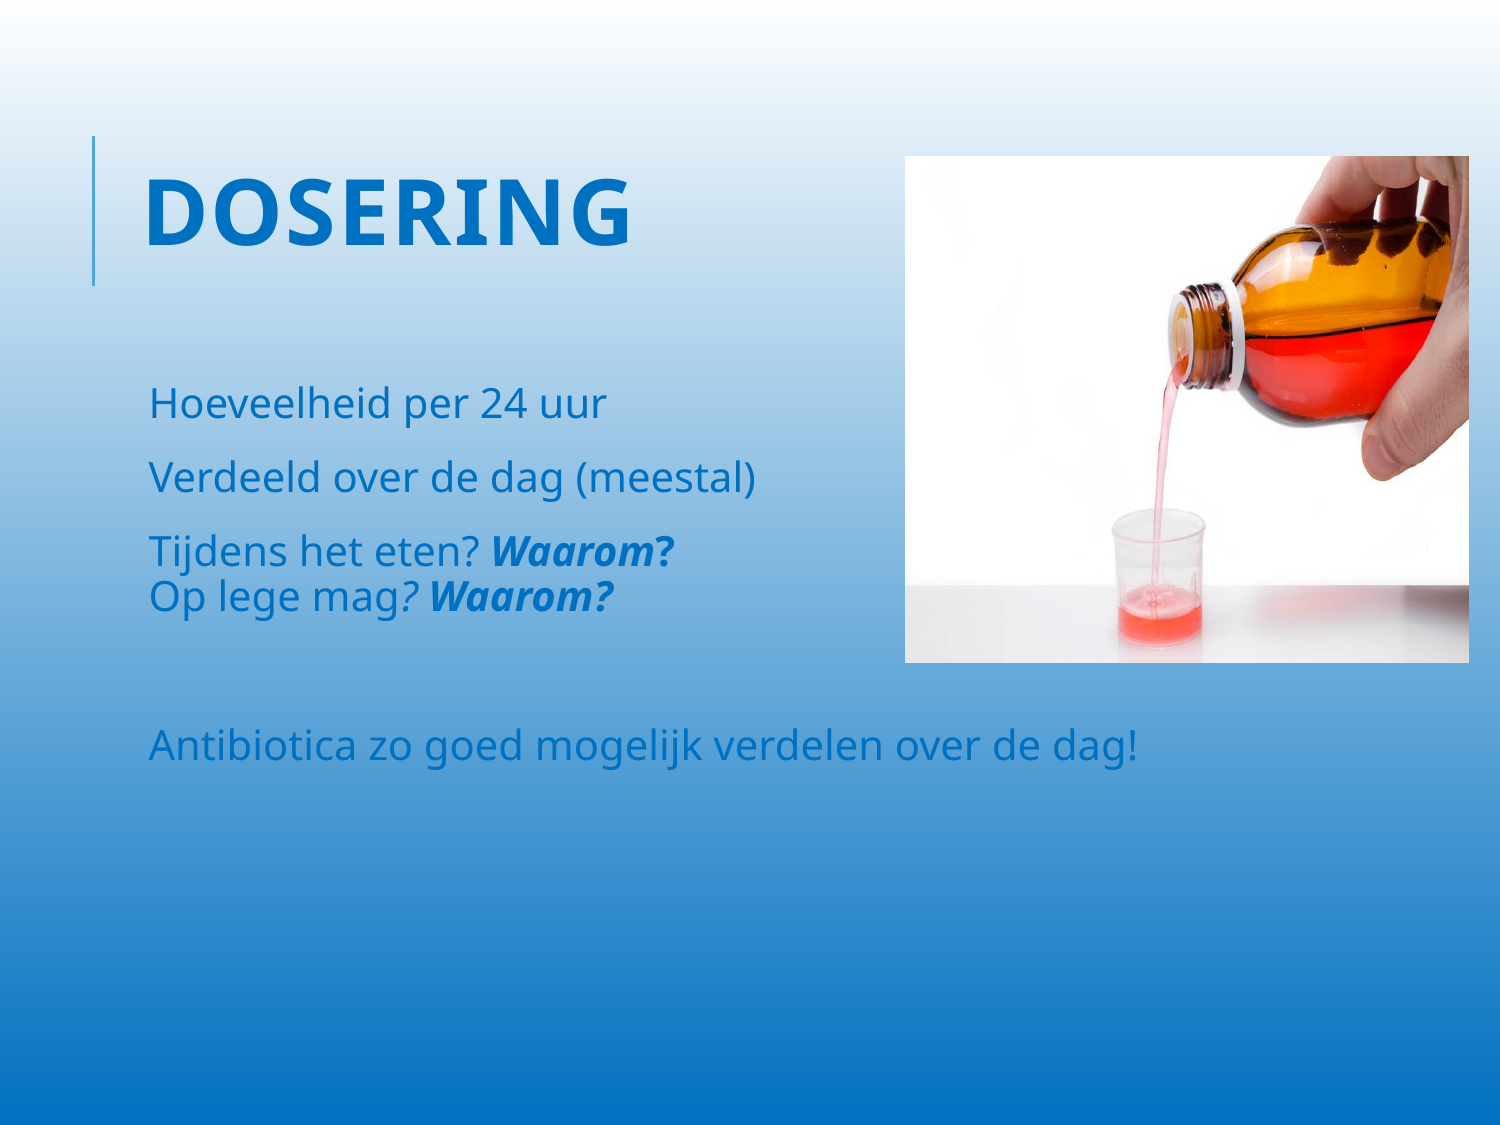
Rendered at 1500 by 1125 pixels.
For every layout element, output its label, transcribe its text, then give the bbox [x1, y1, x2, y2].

list Hoeveelheid per 24 uur Verdeeld over de dag (meestal) Tijdens het eten? Waarom? Op lege mag? Waarom? Antibiotica zo goed mogelijk verdelen over de dag! [126, 375, 1322, 1035]
title DOSERING [126, 96, 1322, 342]
picture [904, 155, 1469, 663]
